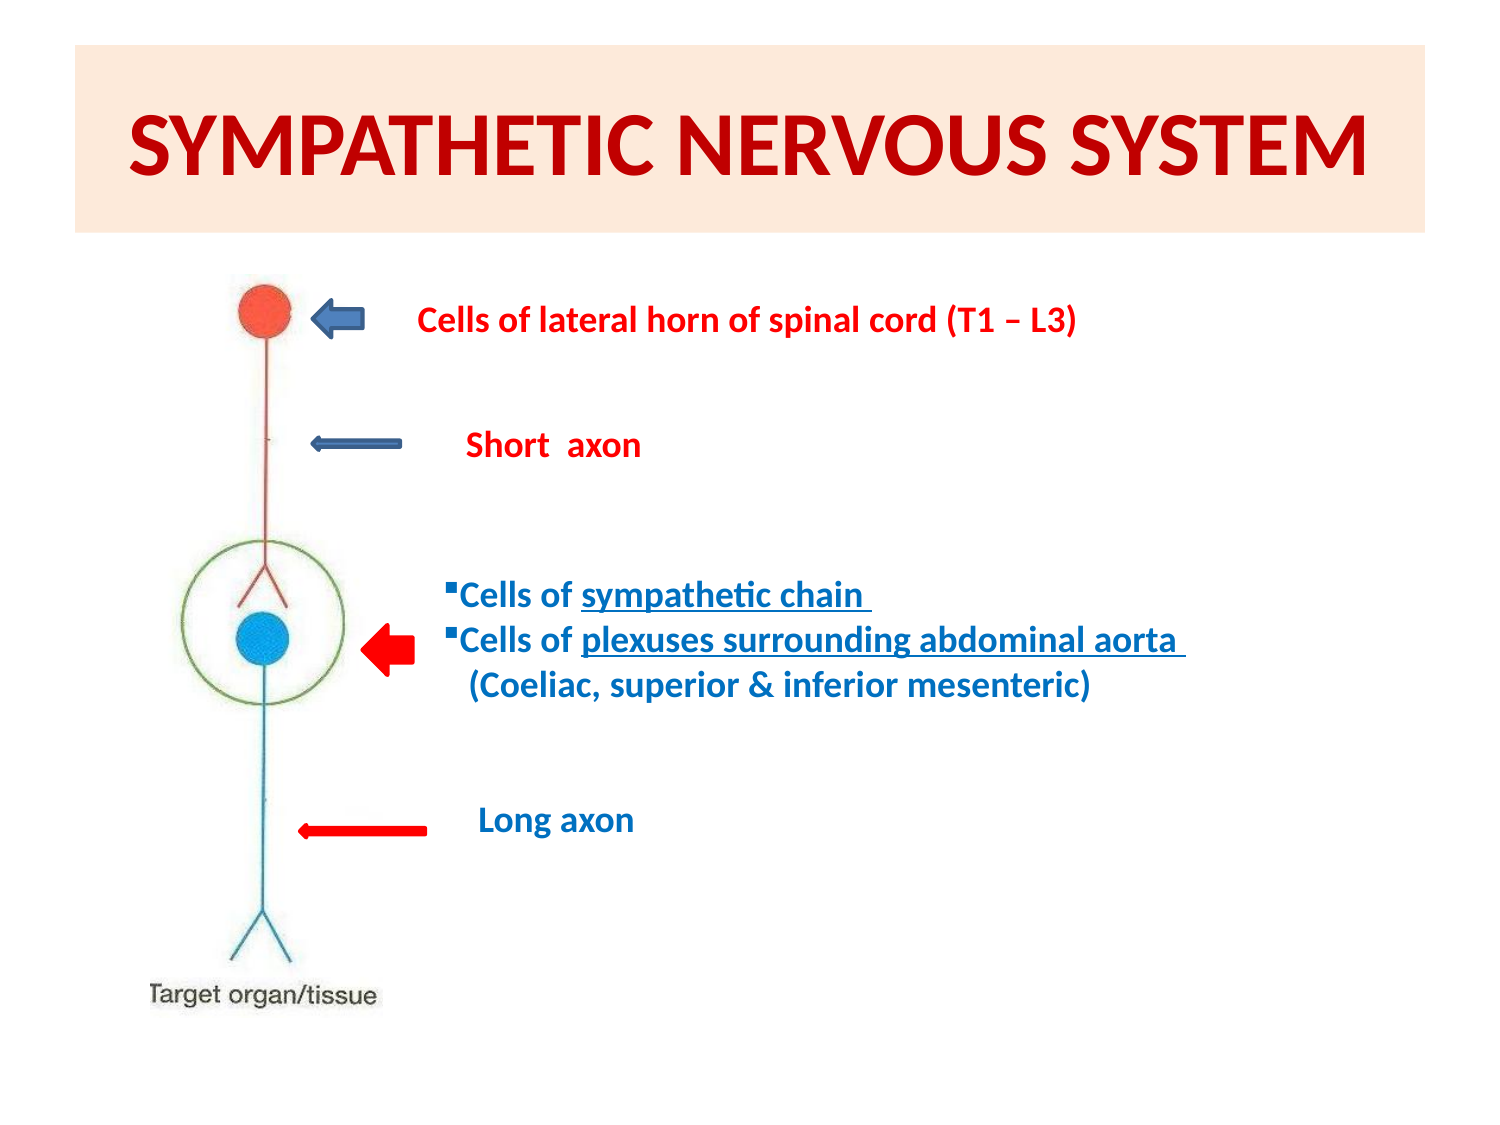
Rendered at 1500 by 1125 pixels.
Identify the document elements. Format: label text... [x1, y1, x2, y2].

text_box Long axon [463, 787, 650, 848]
text_box Short axon [451, 412, 657, 473]
text_box [387, 825, 428, 837]
text_box [387, 438, 403, 449]
text_box Cells of lateral horn of spinal cord (T1 – L3) [402, 287, 1094, 348]
title SYMPATHETIC NERVOUS SYSTEM [75, 45, 1425, 233]
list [149, 274, 383, 1018]
text_box [387, 623, 415, 677]
text_box Cells of sympathetic chain Cells of plexuses surrounding abdominal aorta (Coeliac, superior & inferior mesenteric) [428, 562, 1202, 713]
